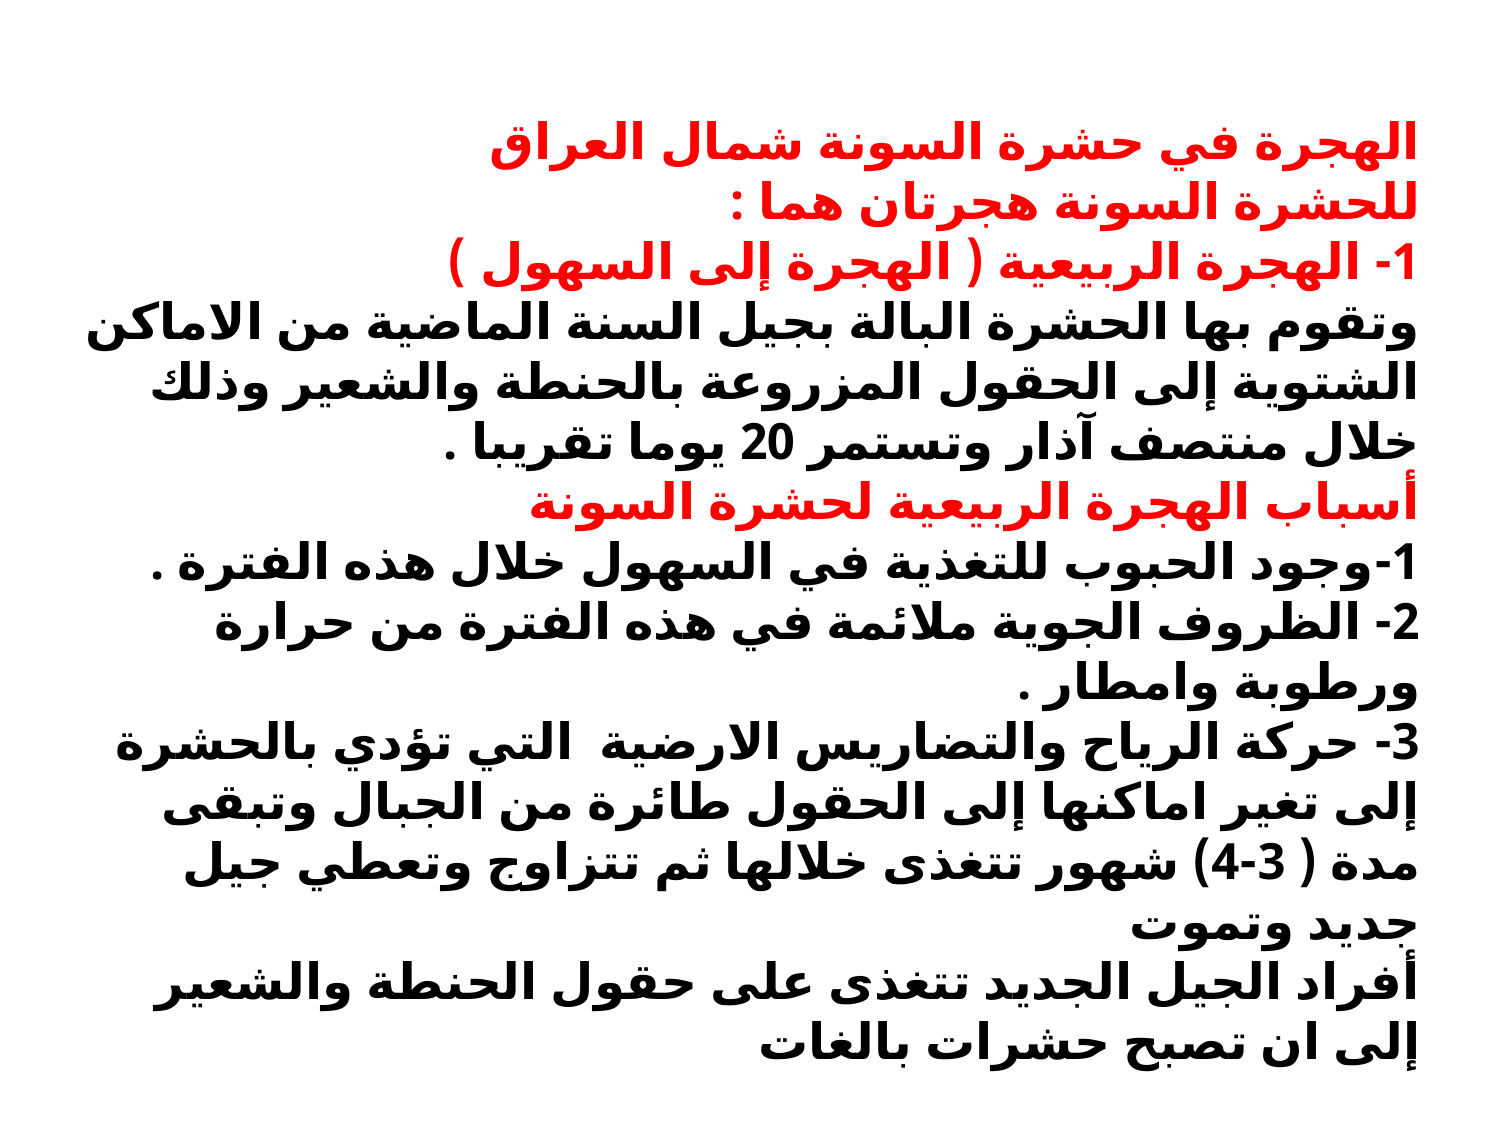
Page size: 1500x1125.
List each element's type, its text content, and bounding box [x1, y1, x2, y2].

text_box الهجرة في حشرة السونة شمال العراق للحشرة السونة هجرتان هما : 1- الهجرة الربيعية ( الهجرة إلى السهول ) وتقوم بها الحشرة البالة بجيل السنة الماضية من الاماكن الشتوية إلى الحقول المزروعة بالحنطة والشعير وذلك خلال منتصف آذار وتستمر 20 يوما تقريبا . أسباب الهجرة الربيعية لحشرة السونة 1-وجود الحبوب للتغذية في السهول خلال هذه الفترة . 2- الظروف الجوية ملائمة في هذه الفترة من حرارة ورطوبة وامطار . 3- حركة الرياح والتضاريس الارضية التي تؤدي بالحشرة إلى تغير اماكنها إلى الحقول طائرة من الجبال وتبقى مدة ( 3-4) شهور تتغذى خلالها ثم تتزاوج وتعطي جيل جديد وتموت أفراد الجيل الجديد تتغذى على حقول الحنطة والشعير إلى ان تصبح حشرات بالغات [64, 101, 1436, 1122]
